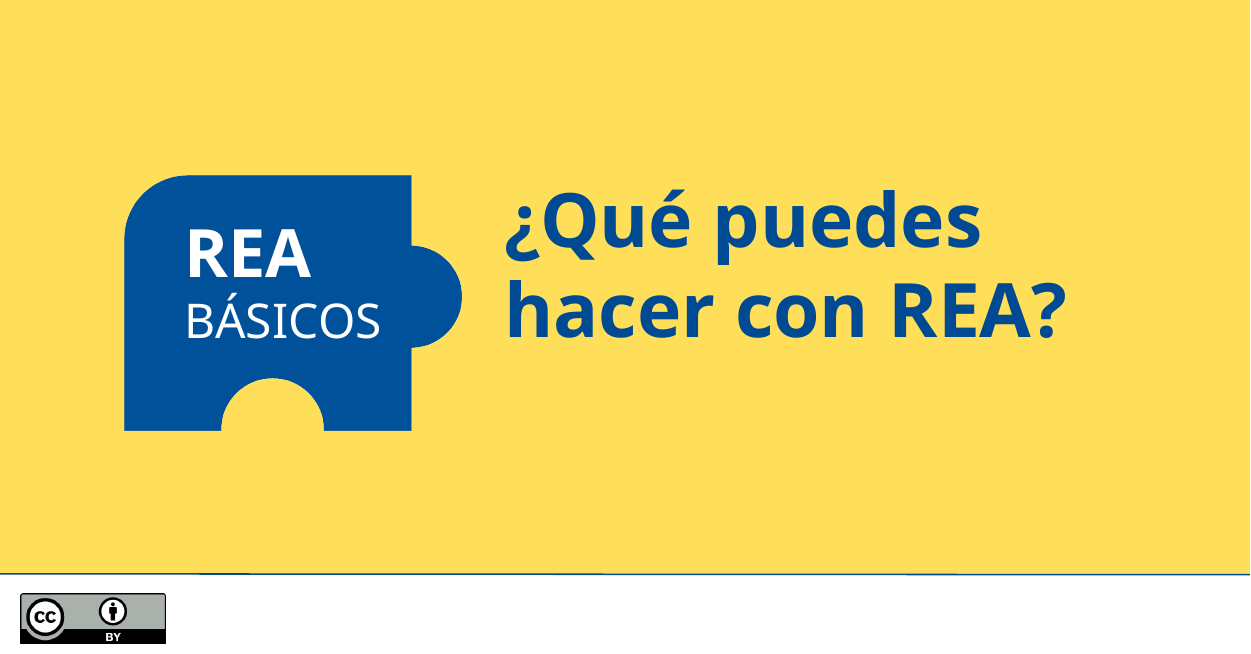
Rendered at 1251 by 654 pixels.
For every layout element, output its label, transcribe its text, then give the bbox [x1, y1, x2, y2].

text_box ¿Qué puedes hacer con REA? [489, 157, 1250, 368]
picture [124, 174, 462, 432]
text_box REA BÁSICOS [466, 195, 815, 364]
text_box [0, 582, 1250, 654]
picture [20, 592, 166, 645]
